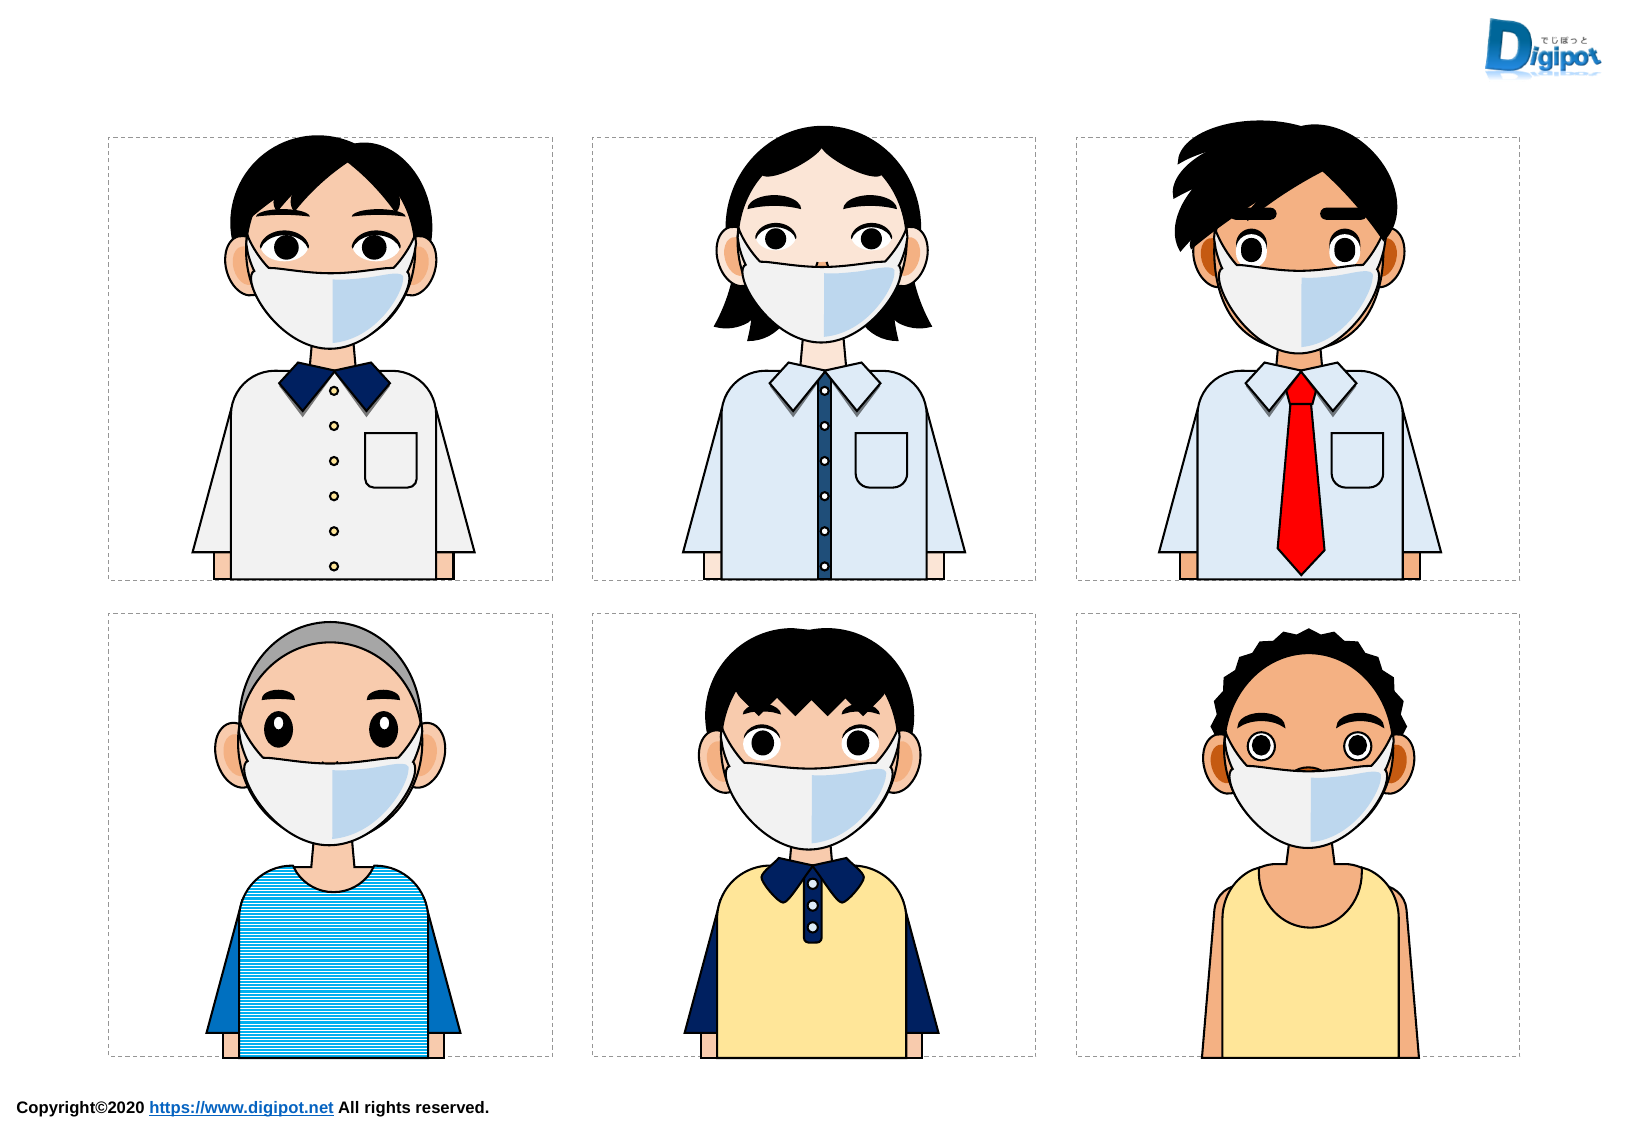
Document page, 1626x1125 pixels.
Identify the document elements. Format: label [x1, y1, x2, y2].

text_box [206, 621, 461, 1058]
text_box [1203, 629, 1414, 1061]
text_box [684, 629, 939, 1058]
picture [1485, 18, 1602, 82]
text_box [192, 136, 475, 580]
text_box [1155, 97, 1442, 580]
text_box [682, 126, 966, 580]
